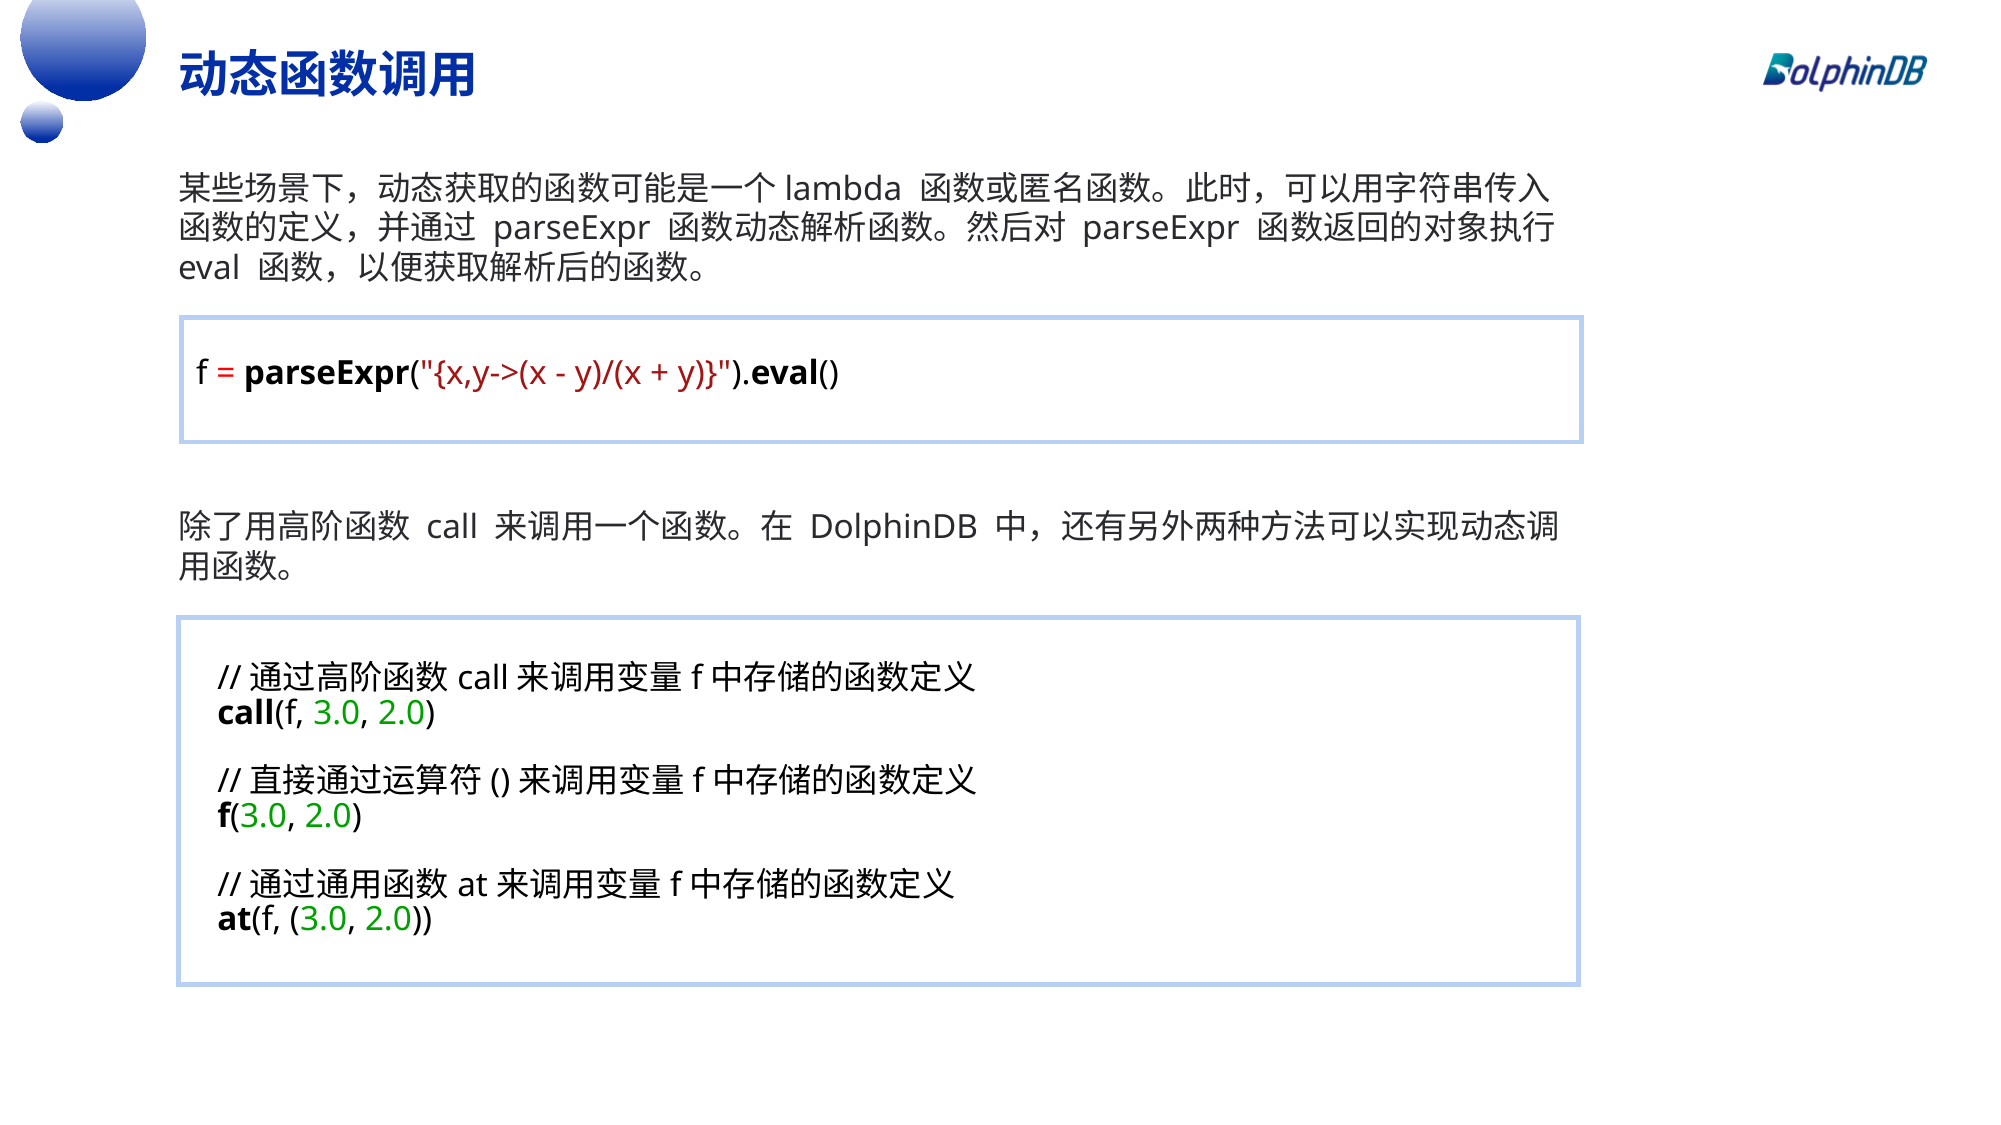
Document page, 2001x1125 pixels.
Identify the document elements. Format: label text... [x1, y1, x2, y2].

text_box [19, 99, 64, 144]
text_box 除了用高阶函数 call 来调用一个函数。在 DolphinDB 中，还有另外两种方法可以实现动态调用函数。 [163, 497, 1597, 593]
text_box 某些场景下，动态获取的函数可能是一个lambda 函数或匿名函数。此时，可以用字符串传入函数的定义，并通过 parseExpr 函数动态解析函数。然后对 parseExpr 函数返回的对象执行 eval 函数，以便获取解析后的函数。 [163, 159, 1579, 294]
text_box [19, 0, 147, 102]
text_box 动态函数调用 [163, 35, 1545, 110]
text_box [178, 616, 1580, 986]
picture [1755, 47, 1929, 93]
text_box [180, 316, 1582, 443]
